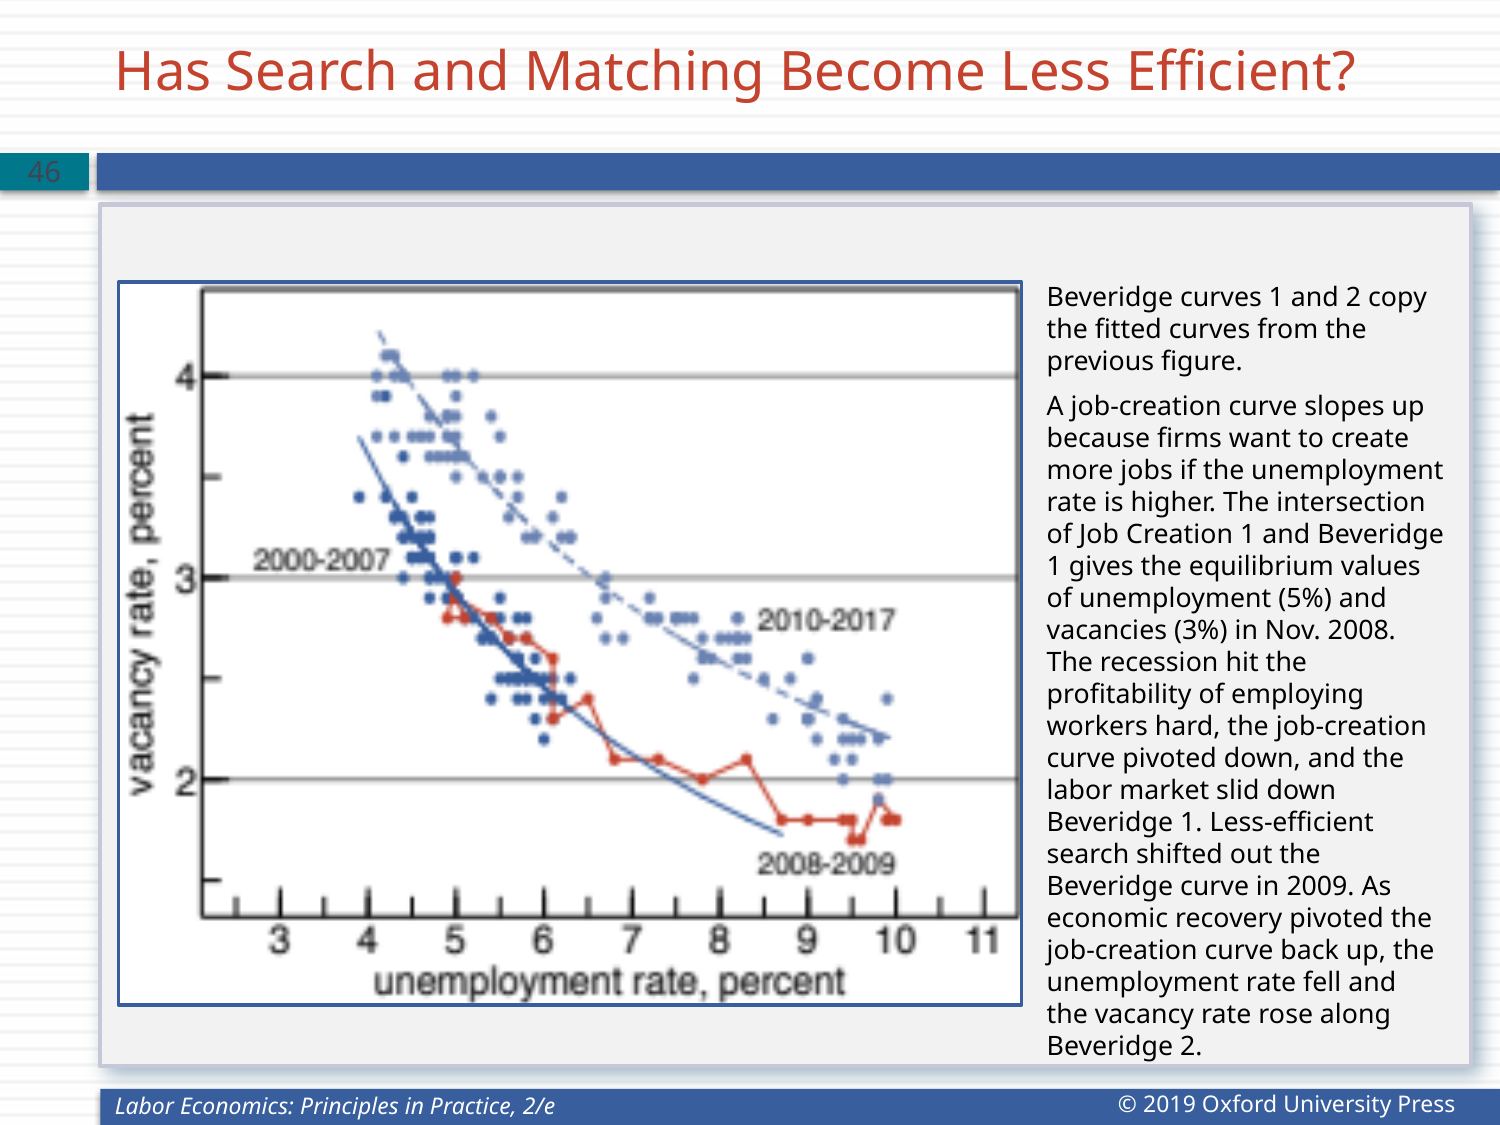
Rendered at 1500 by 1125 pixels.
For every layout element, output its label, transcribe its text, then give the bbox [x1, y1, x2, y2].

slide_number 45 [0, 153, 89, 191]
slide_number Labor Economics: Principles in Practice, 2/e [99, 1090, 745, 1125]
title Has Search and Matching Become Less Efficient? [99, 1, 1472, 136]
footer © 2019 Oxford University Press [825, 1090, 1471, 1125]
picture [119, 283, 1021, 1004]
list Beveridge curves 1 and 2 copy the fitted curves from the previous figure. A job-creation curve slopes up because firms want to create more jobs if the unemployment rate is higher. The intersection of Job Creation 1 and Beveridge 1 gives the equilibrium values of unemployment (5%) and vacancies (3%) in Nov. 2008. The recession hit the profitability of employing workers hard, the job-creation curve pivoted down, and the labor market slid down Beveridge 1. Less-efficient search shifted out the Beveridge curve in 2009. As economic recovery pivoted the job-creation curve back up, the unemployment rate fell and the vacancy rate rose along Beveridge 2. [1031, 272, 1459, 1053]
